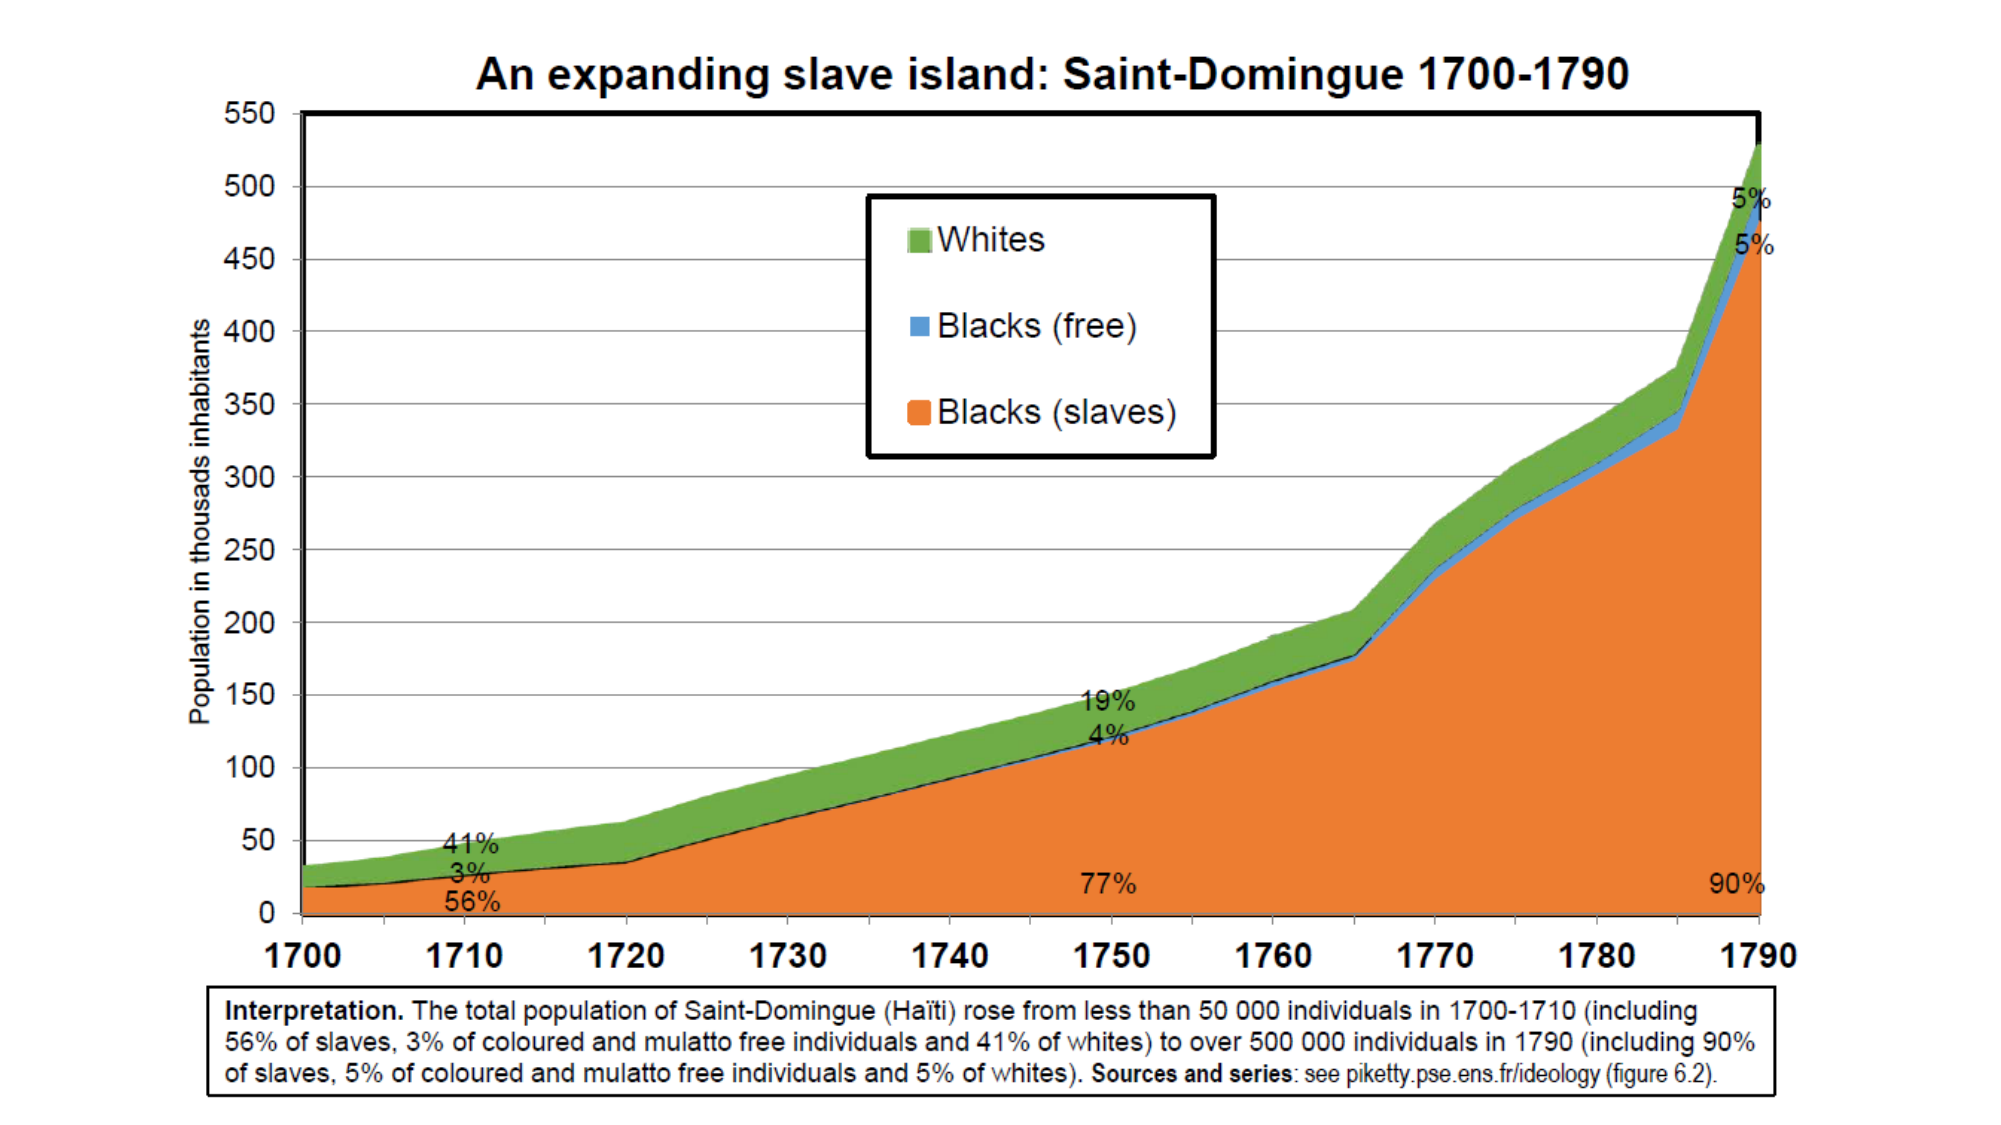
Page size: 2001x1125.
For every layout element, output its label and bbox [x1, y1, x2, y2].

picture [150, 0, 1850, 1125]
